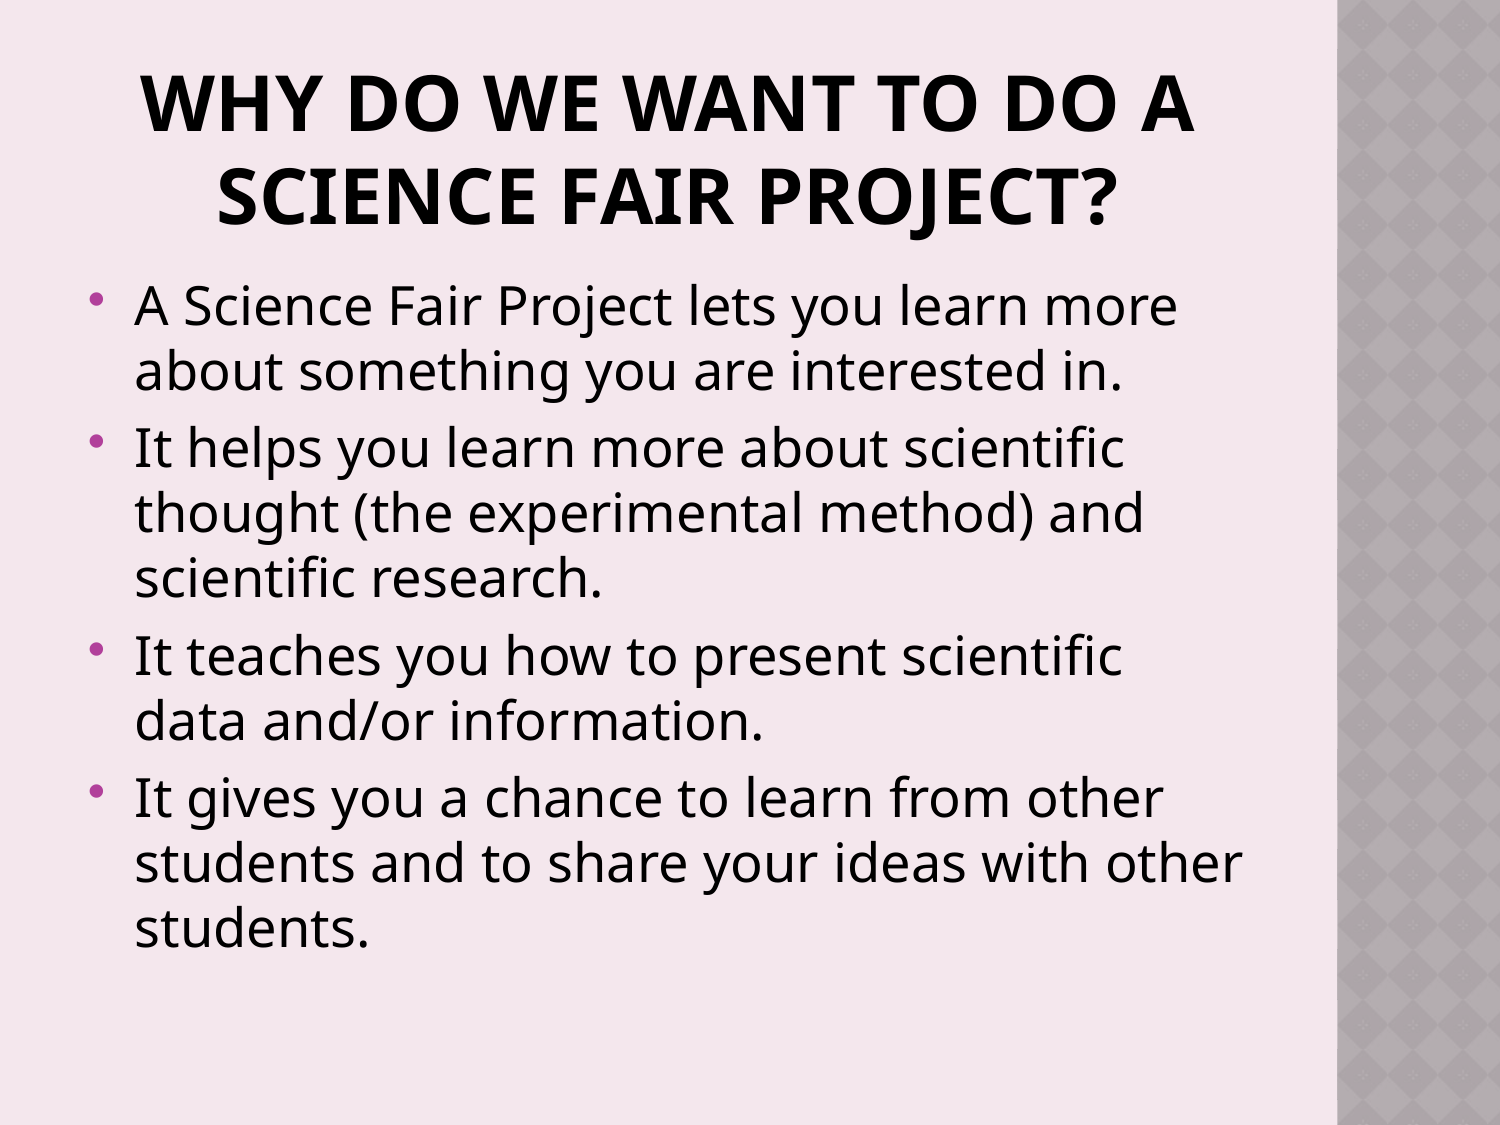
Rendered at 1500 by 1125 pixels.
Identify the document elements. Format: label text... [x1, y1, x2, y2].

list A Science Fair Project lets you learn more about something you are interested in. It helps you learn more about scientific thought (the experimental method) and scientific research. It teaches you how to present scientific data and/or information. It gives you a chance to learn from other students and to share your ideas with other students. [75, 264, 1263, 1059]
title Why Do WE Want to do a science fair project? [75, 52, 1263, 240]
